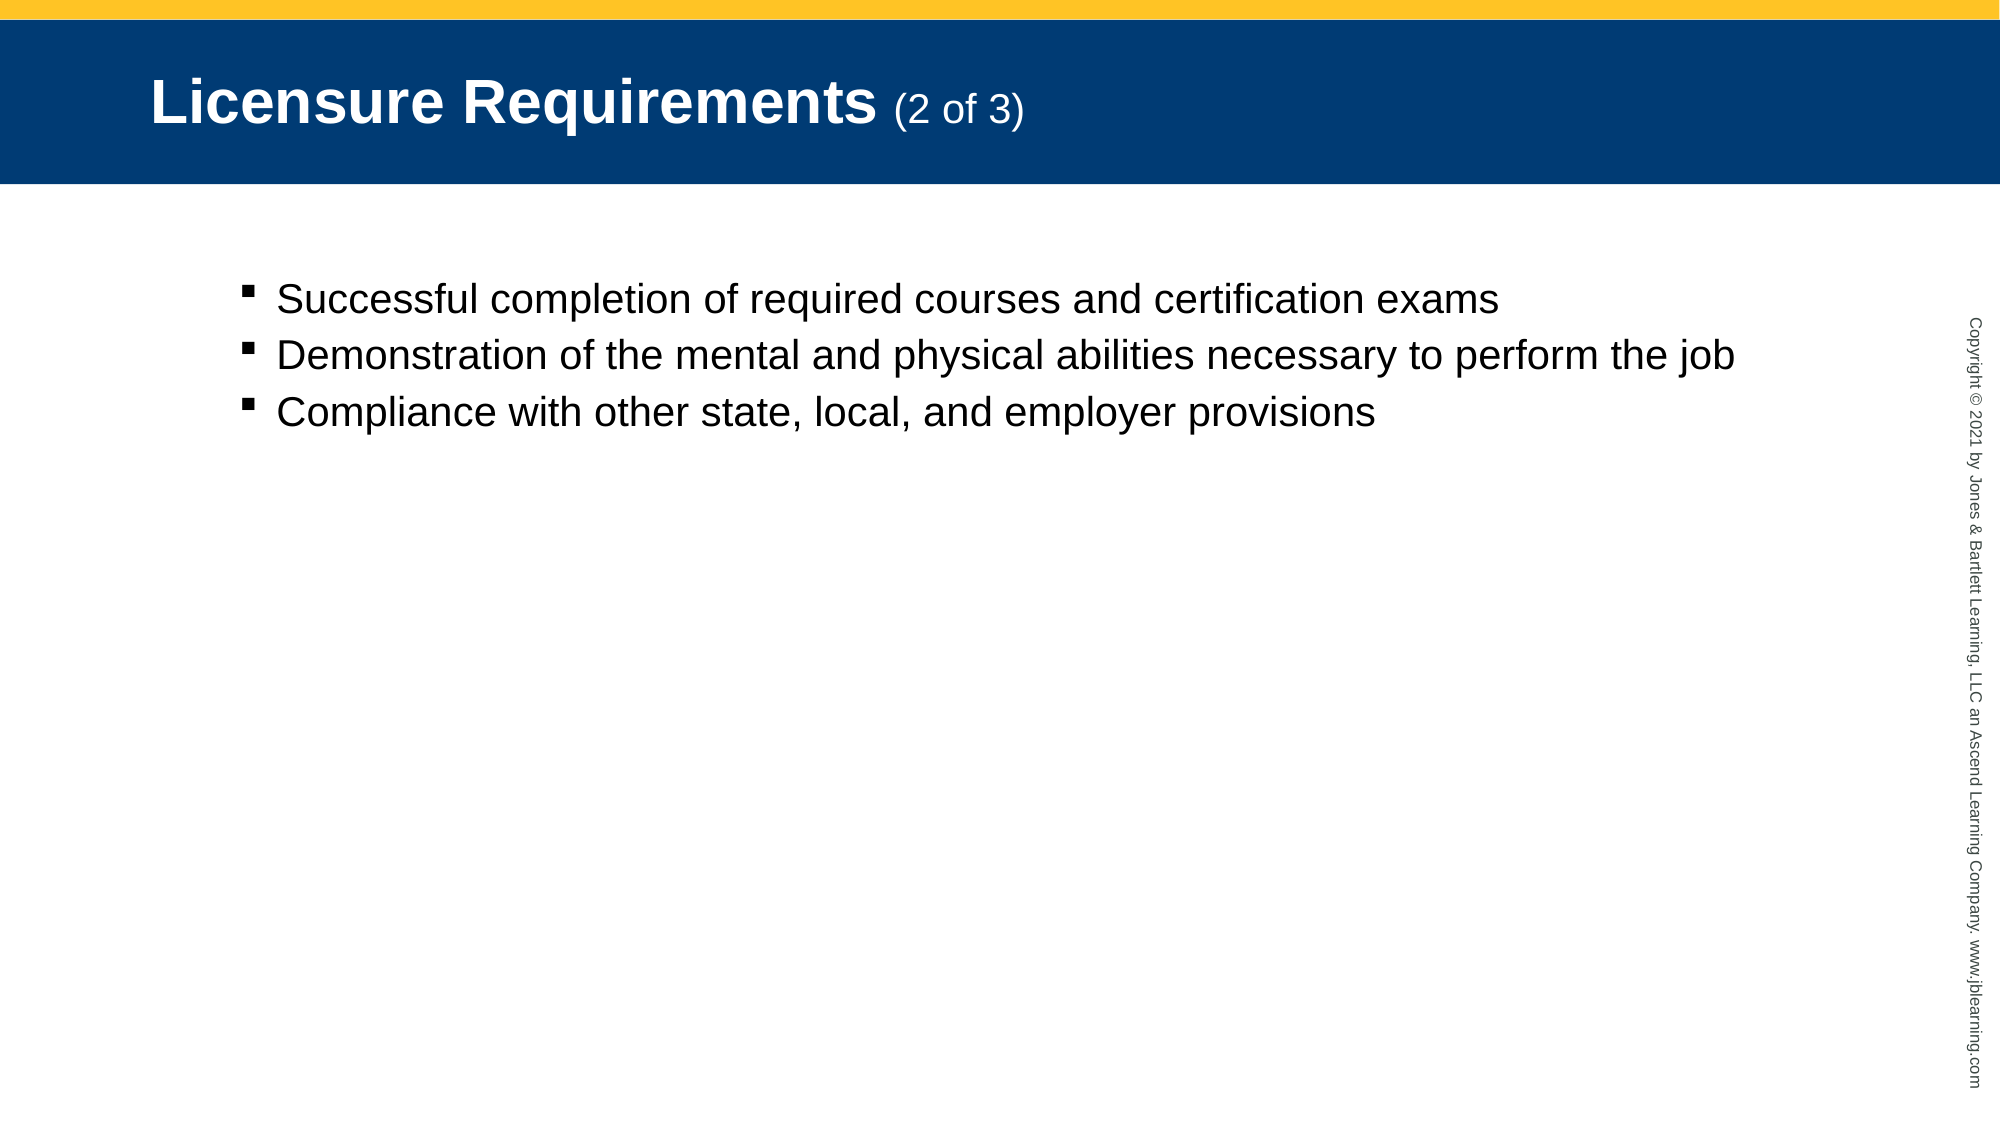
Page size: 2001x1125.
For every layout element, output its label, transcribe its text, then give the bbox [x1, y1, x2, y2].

list Successful completion of required courses and certification exams Demonstration of the mental and physical abilities necessary to perform the job Compliance with other state, local, and employer provisions [148, 241, 1861, 896]
title Licensure Requirements (2 of 3) [0, 19, 2000, 185]
